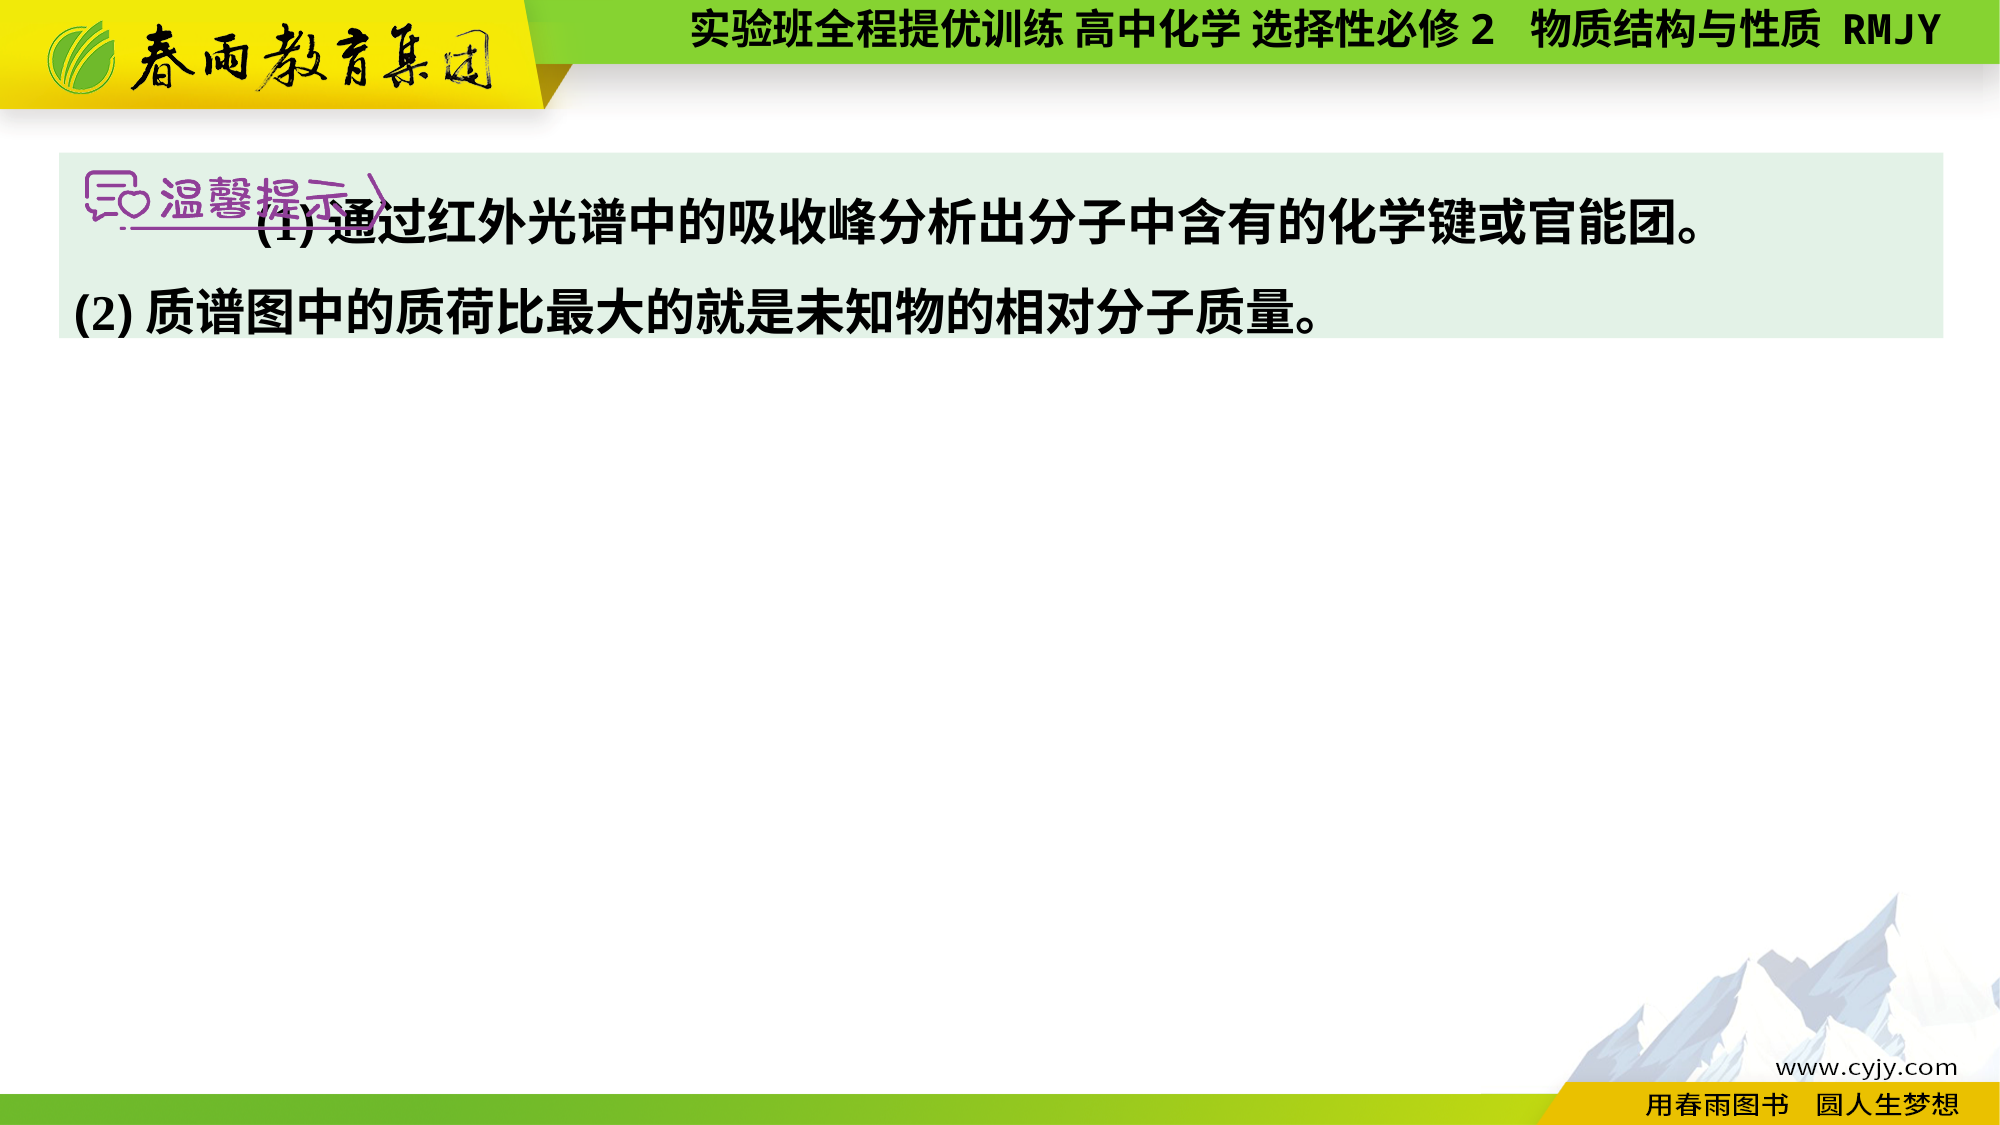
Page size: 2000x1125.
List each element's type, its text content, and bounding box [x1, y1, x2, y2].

list (1)通过红外光谱中的吸收峰分析出分子中含有的化学键或官能团。 (2)质谱图中的质荷比最大的就是未知物的相对分子质量。 [59, 152, 1944, 339]
picture [0, 0, 2000, 1125]
